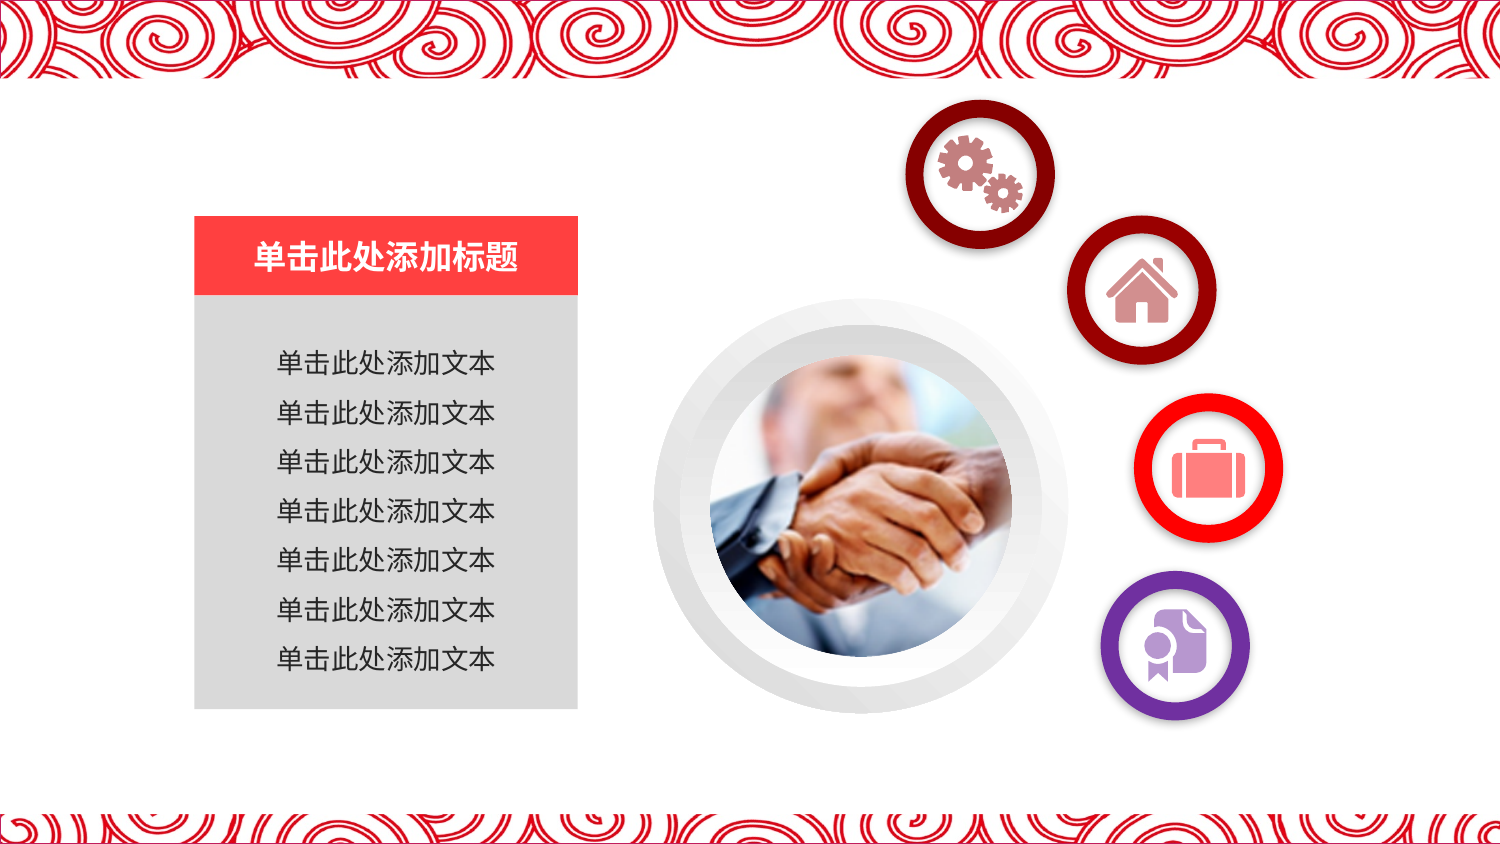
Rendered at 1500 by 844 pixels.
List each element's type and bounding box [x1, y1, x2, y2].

text_box [653, 298, 1069, 714]
text_box [1133, 393, 1284, 543]
text_box [1100, 570, 1250, 721]
picture [1, 815, 1500, 843]
text_box [194, 216, 578, 710]
text_box [1067, 215, 1217, 365]
text_box [905, 99, 1055, 249]
picture [1, 1, 1500, 78]
